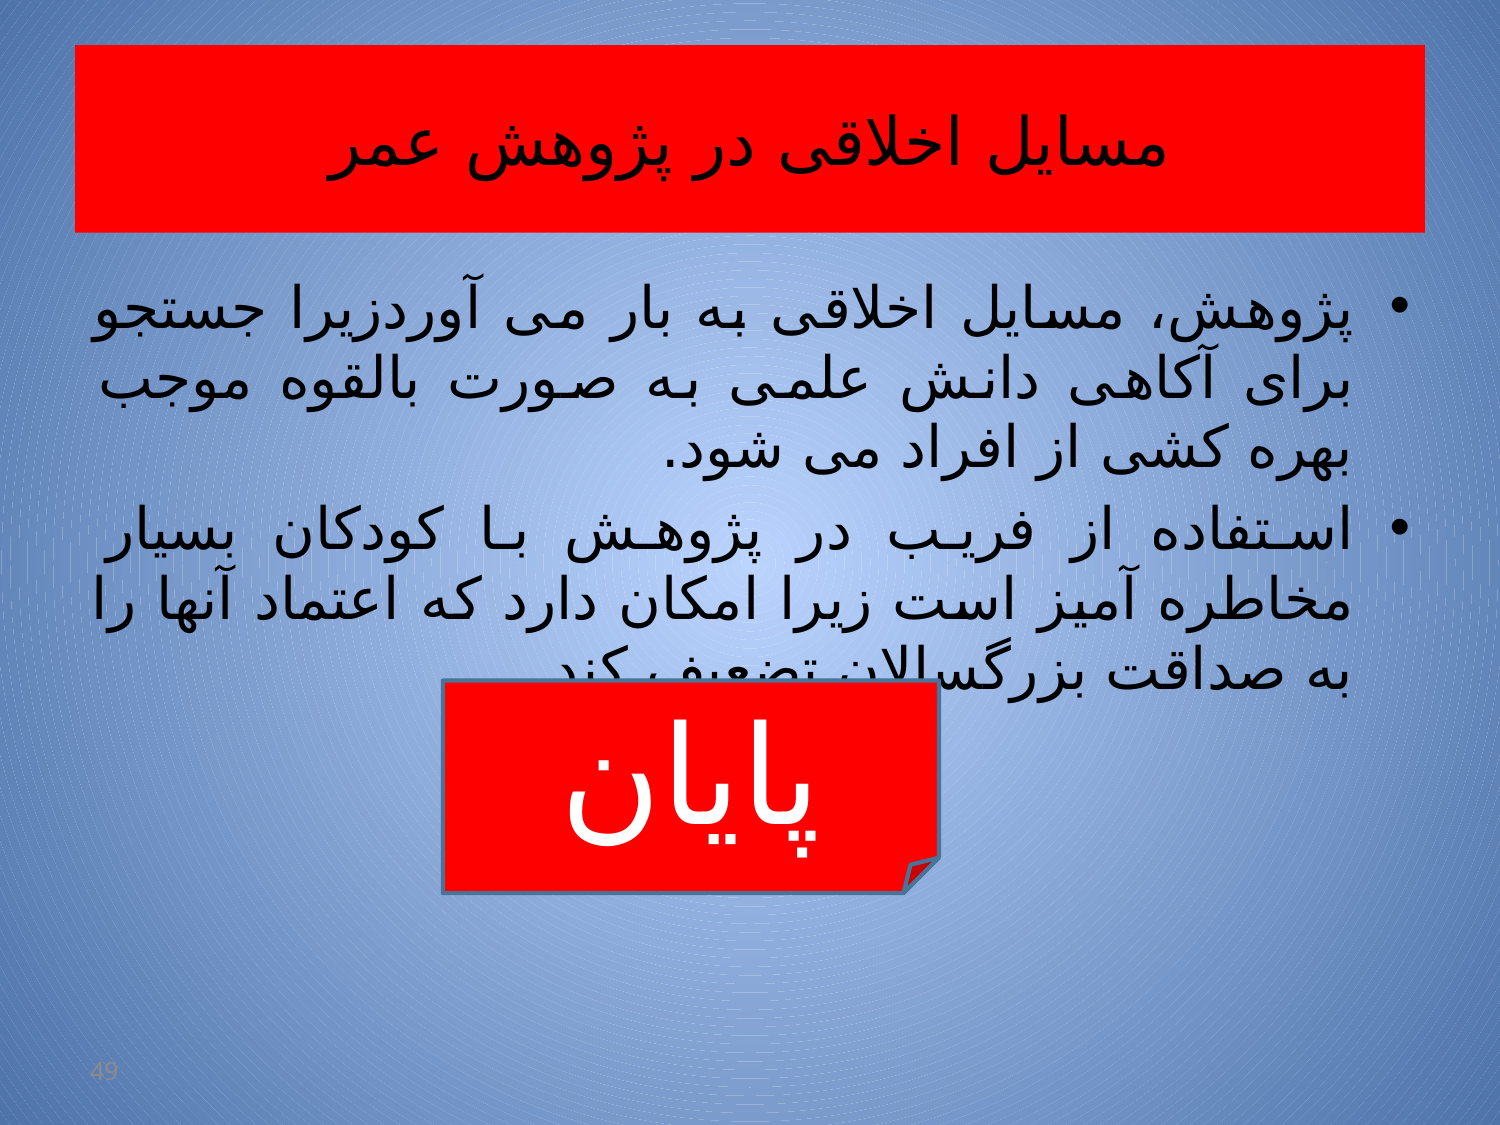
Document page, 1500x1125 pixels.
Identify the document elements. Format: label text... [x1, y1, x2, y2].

list پژوهش، مسایل اخلاقی به بار می آوردزیرا جستجو برای آکاهی دانش علمی به صورت بالقوه موجب بهره کشی از افراد می شود. استفاده از فریب در پژوهش با کودکان بسیار مخاطره آمیز است زیرا امکان دارد که اعتماد آنها را به صداقت بزرگسالان تضعیف کند. [75, 262, 1425, 1005]
text_box پایان [440, 678, 942, 896]
slide_number 49 [75, 1042, 425, 1103]
title مسایل اخلاقی در پژوهش عمر [75, 45, 1425, 233]
